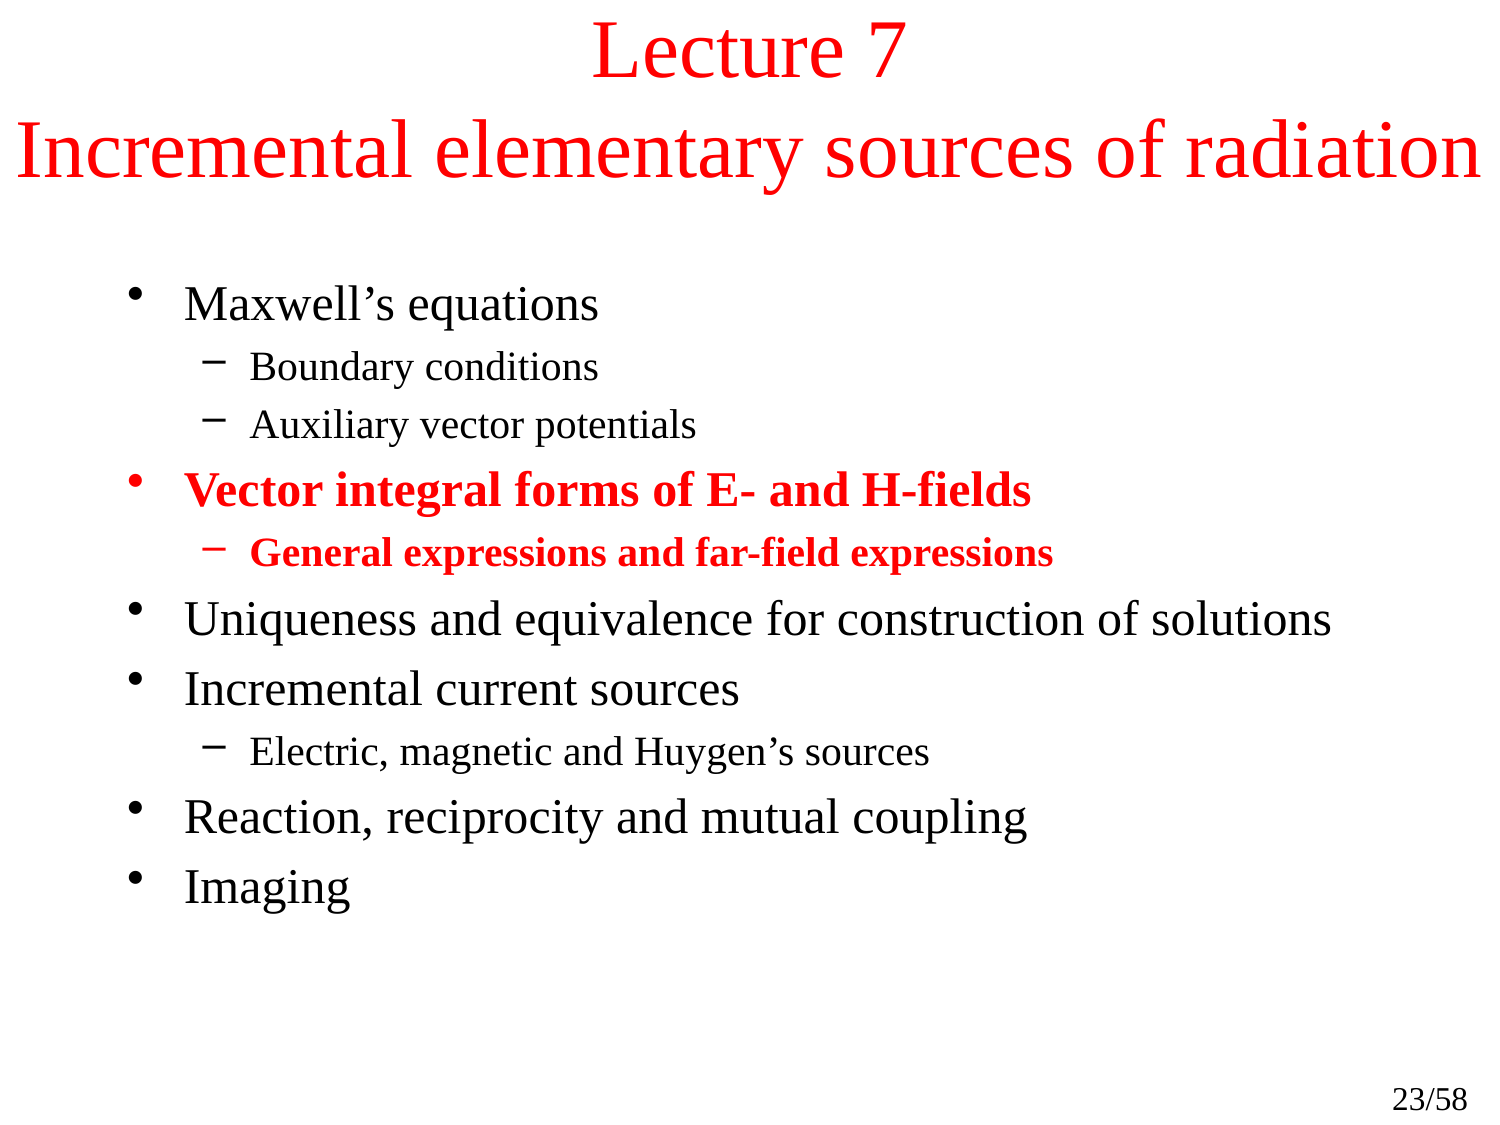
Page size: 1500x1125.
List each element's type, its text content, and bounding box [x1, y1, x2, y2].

title Lecture 7 Incremental elementary sources of radiation [0, 49, 1500, 238]
list Maxwell’s equations Boundary conditions Auxiliary vector potentials Vector integral forms of E- and H-fields General expressions and far-field expressions Uniqueness and equivalence for construction of solutions Incremental current sources Electric, magnetic and Huygen’s sources Reaction, reciprocity and mutual coupling Imaging [112, 262, 1388, 938]
